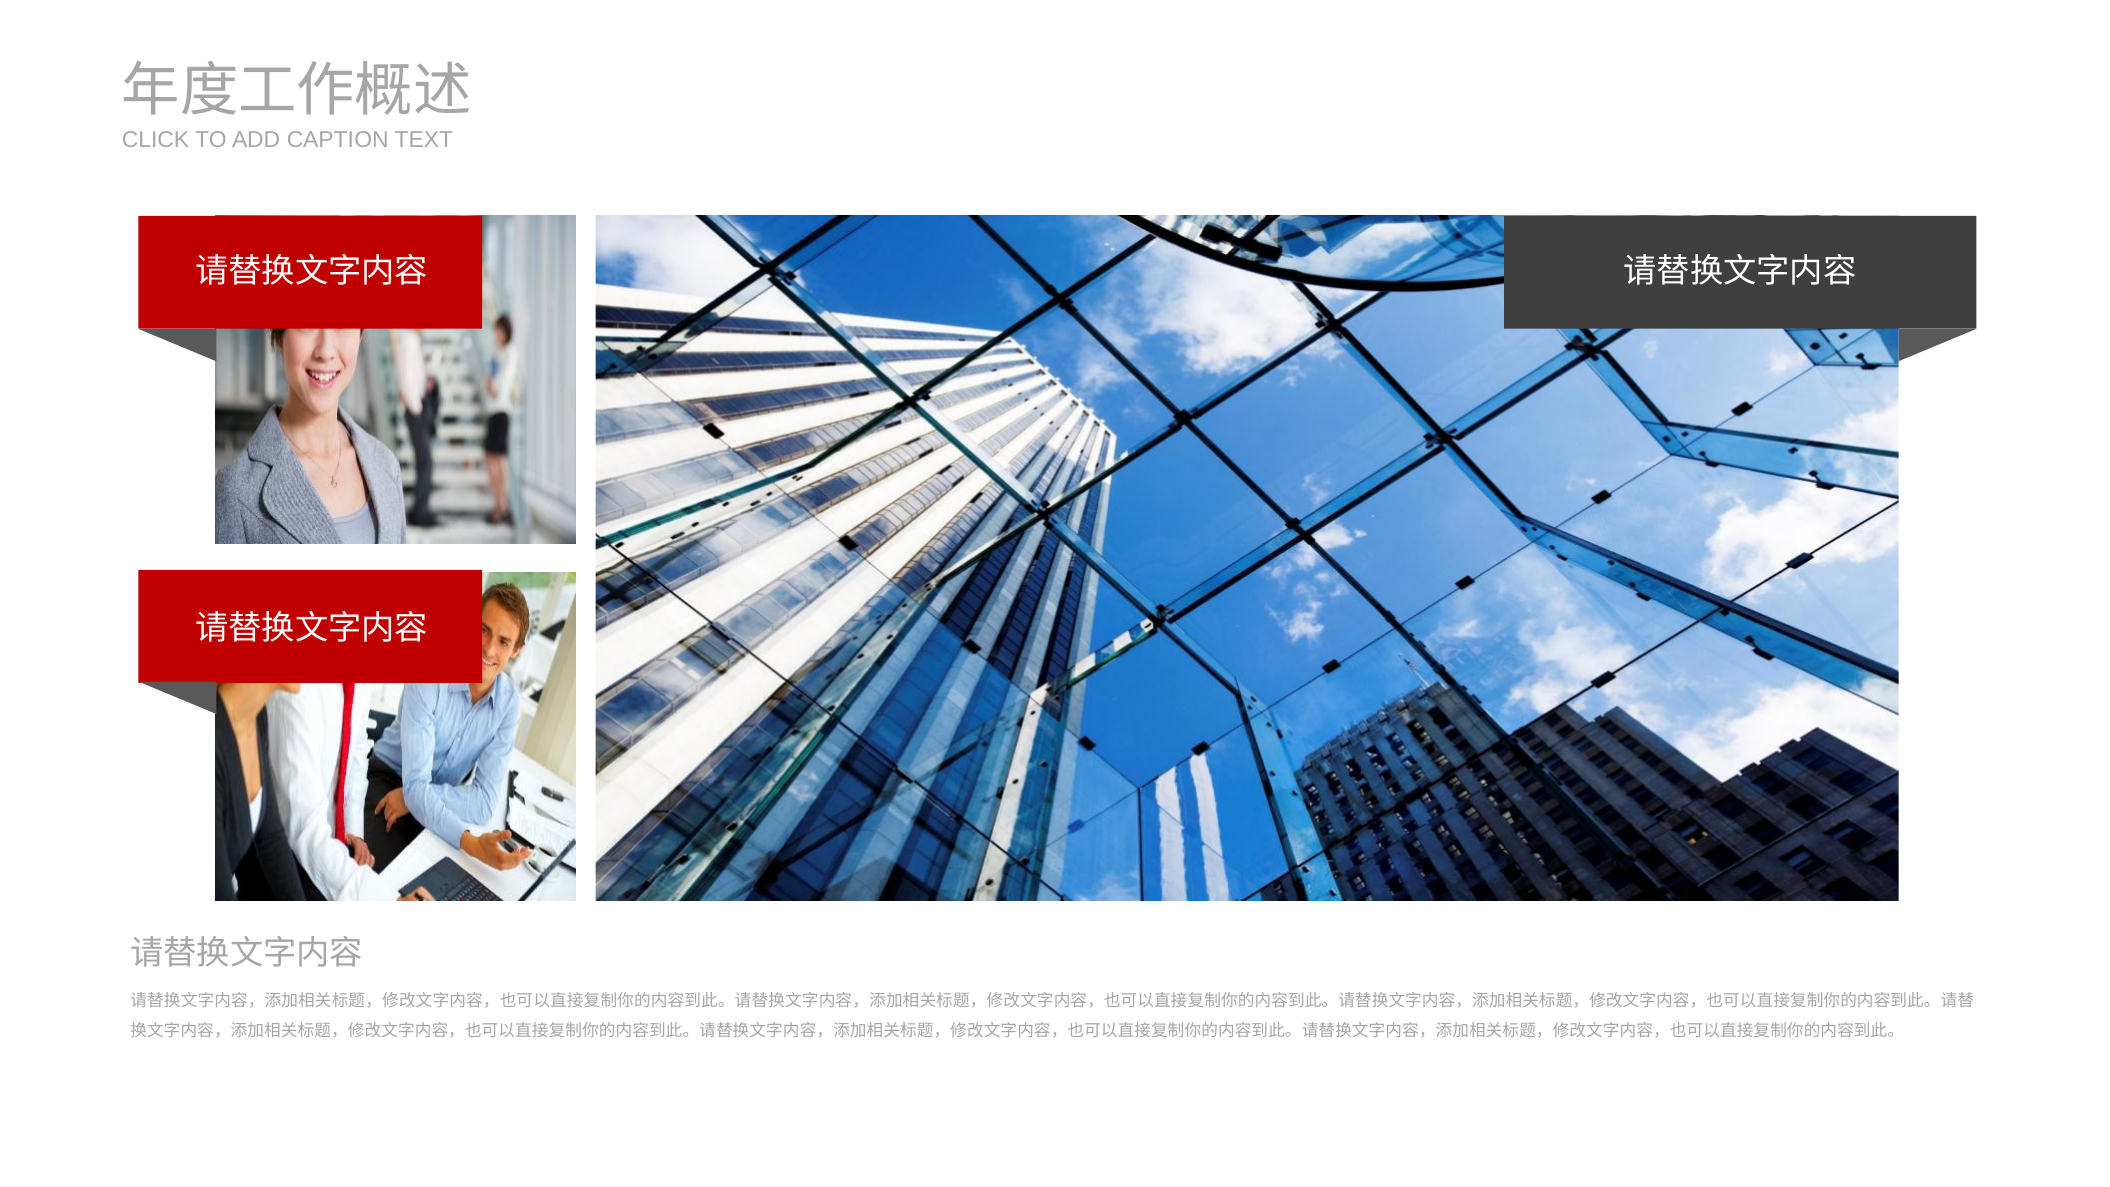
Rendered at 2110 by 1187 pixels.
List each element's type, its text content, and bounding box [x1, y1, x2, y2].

text_box [595, 215, 1900, 901]
text_box [138, 681, 217, 714]
text_box [138, 569, 483, 683]
text_box [214, 215, 577, 544]
text_box CLICK TO ADD CAPTION TEXT [121, 124, 501, 153]
text_box [1504, 215, 1977, 329]
text_box 请替换文字内容 [1623, 248, 1857, 289]
text_box 请替换文字内容 [195, 605, 442, 646]
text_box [130, 931, 1977, 1041]
text_box 年度工作概述 [121, 52, 501, 123]
text_box 请替换文字内容 [195, 248, 442, 289]
text_box [1898, 328, 1977, 362]
text_box [138, 328, 217, 362]
text_box [214, 572, 577, 901]
text_box [138, 215, 483, 329]
